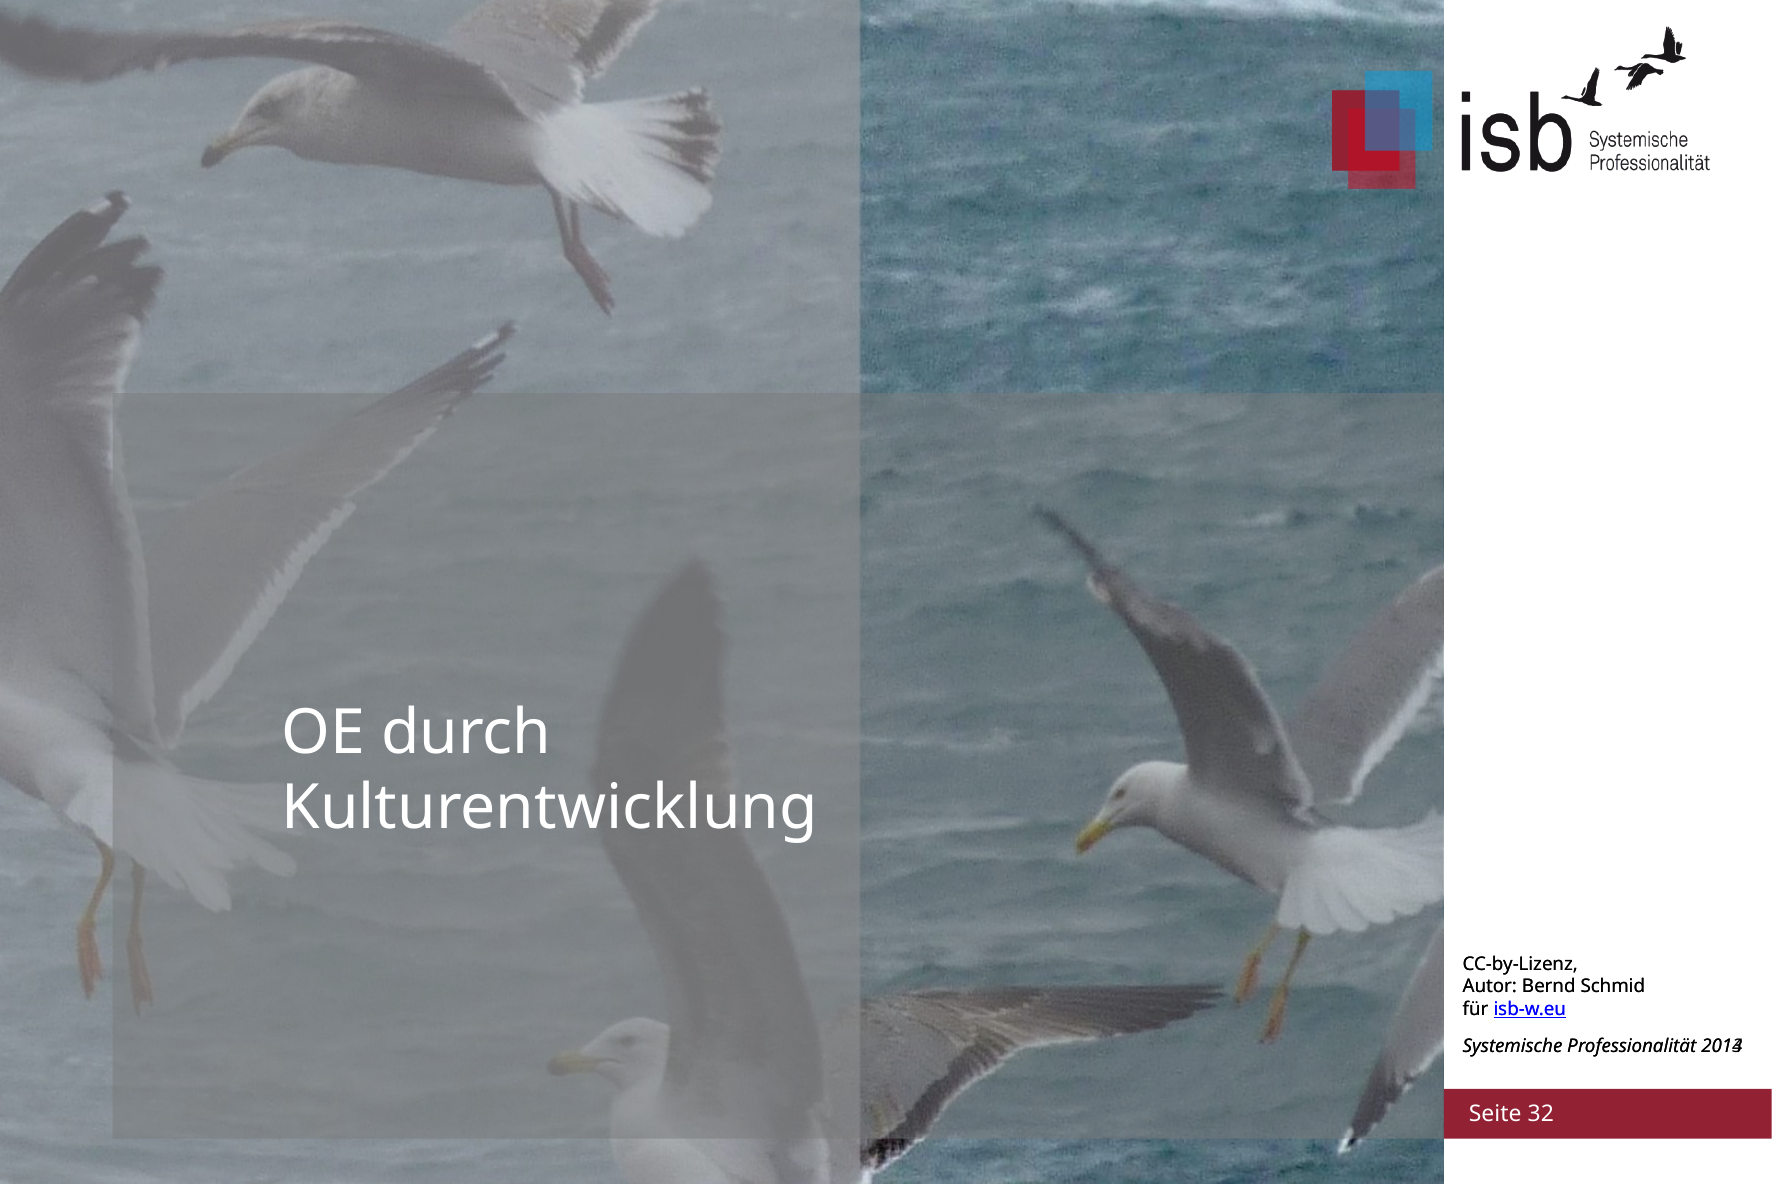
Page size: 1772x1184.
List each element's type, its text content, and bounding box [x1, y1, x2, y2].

picture [0, 0, 1725, 1184]
title OE durch Kulturentwicklung [112, 393, 1444, 1139]
text_box CC-by-Lizenz, Autor: Bernd Schmid für isb-w.eu Systemische Professionalität 2013 [1443, 762, 1772, 1184]
